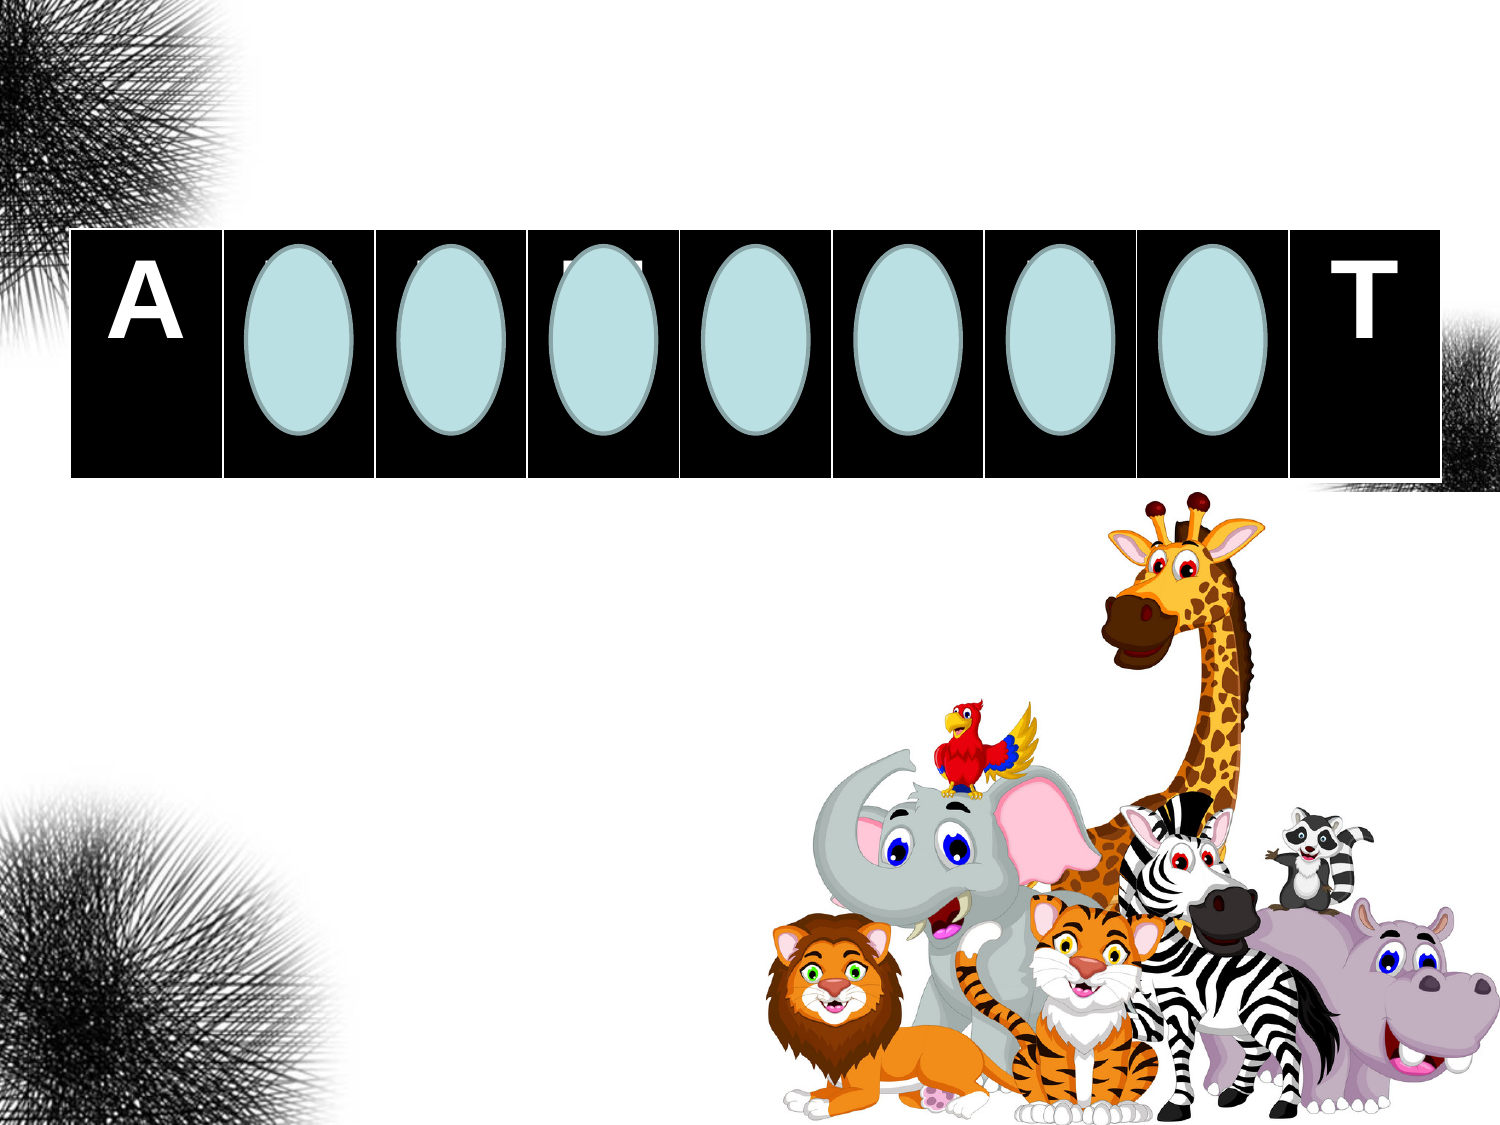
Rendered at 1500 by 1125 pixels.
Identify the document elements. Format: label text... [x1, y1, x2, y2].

table_header И [376, 230, 526, 478]
text_box [1157, 243, 1268, 436]
table_header Н [224, 230, 374, 478]
table_header А [71, 230, 222, 478]
table_header А [680, 230, 831, 478]
text_box [548, 243, 659, 436]
table_header И [985, 230, 1136, 478]
text_box [396, 243, 506, 436]
text_box [1005, 243, 1116, 436]
table_header Т [1290, 230, 1440, 478]
text_box [700, 243, 811, 436]
picture [0, 0, 1500, 1125]
table_header М [528, 230, 679, 478]
text_box [853, 243, 963, 436]
table_header С [1137, 230, 1288, 478]
table_header Л [833, 230, 983, 478]
text_box [243, 243, 354, 436]
